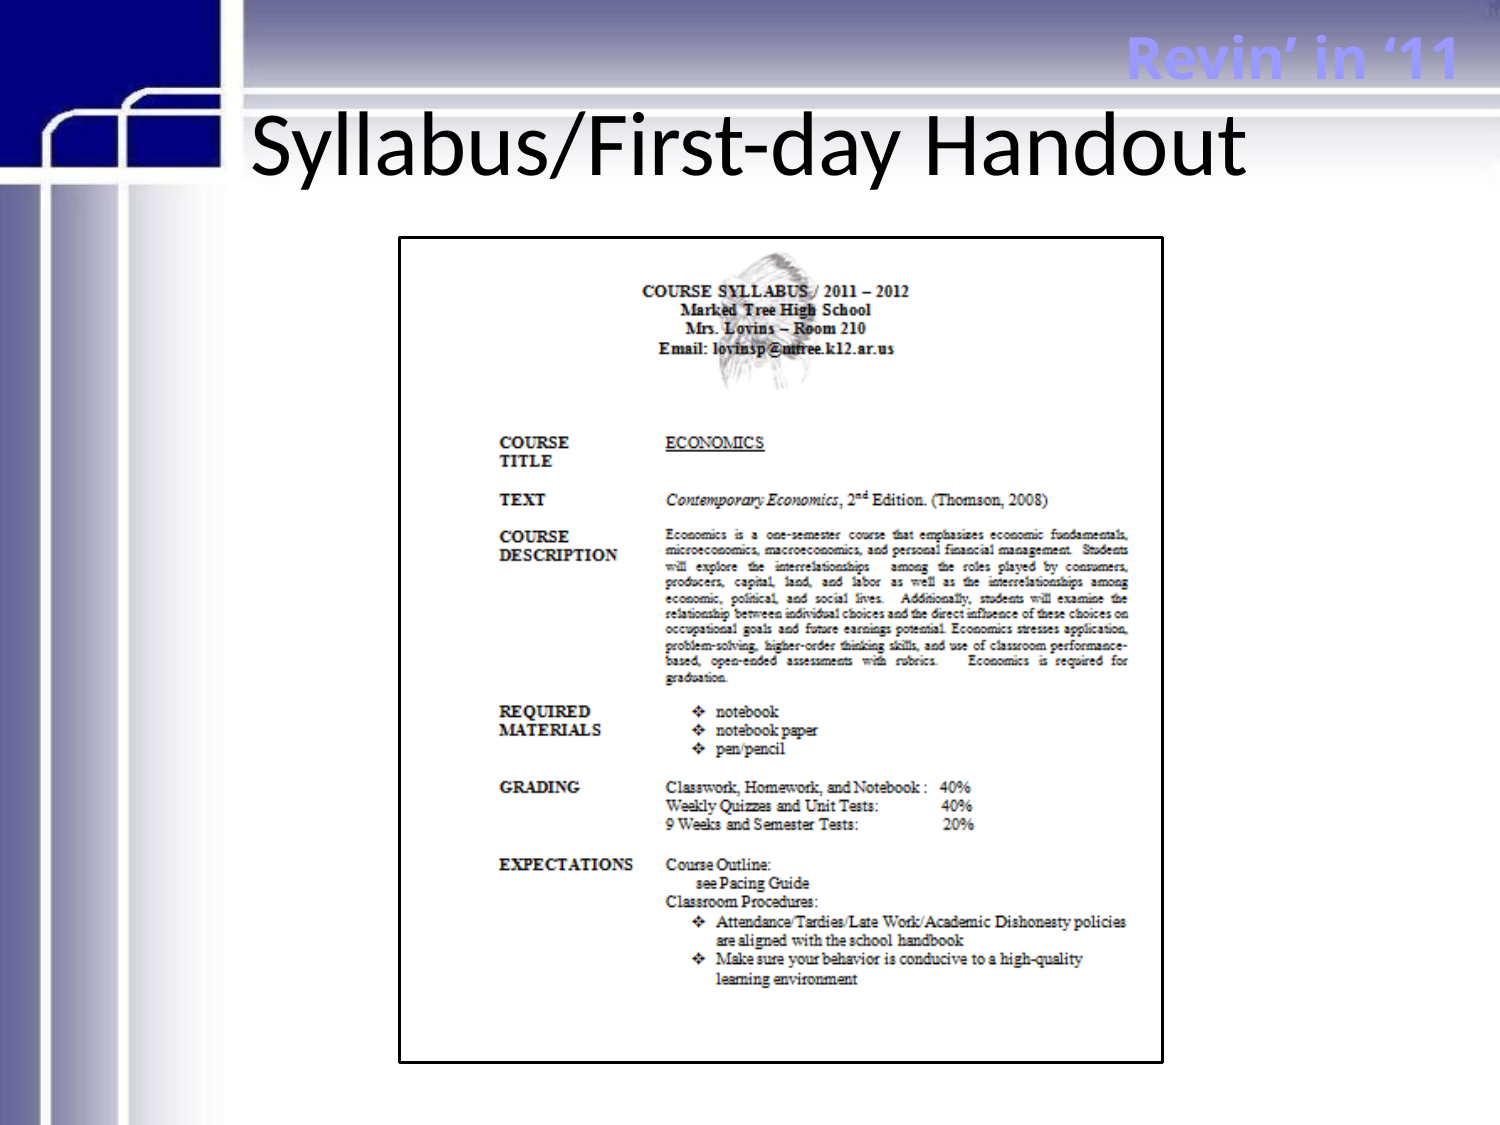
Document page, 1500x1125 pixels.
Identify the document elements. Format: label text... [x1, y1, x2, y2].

picture [0, 0, 1500, 1125]
title Syllabus/First-day Handout [75, 45, 1425, 233]
text_box [398, 235, 458, 1064]
